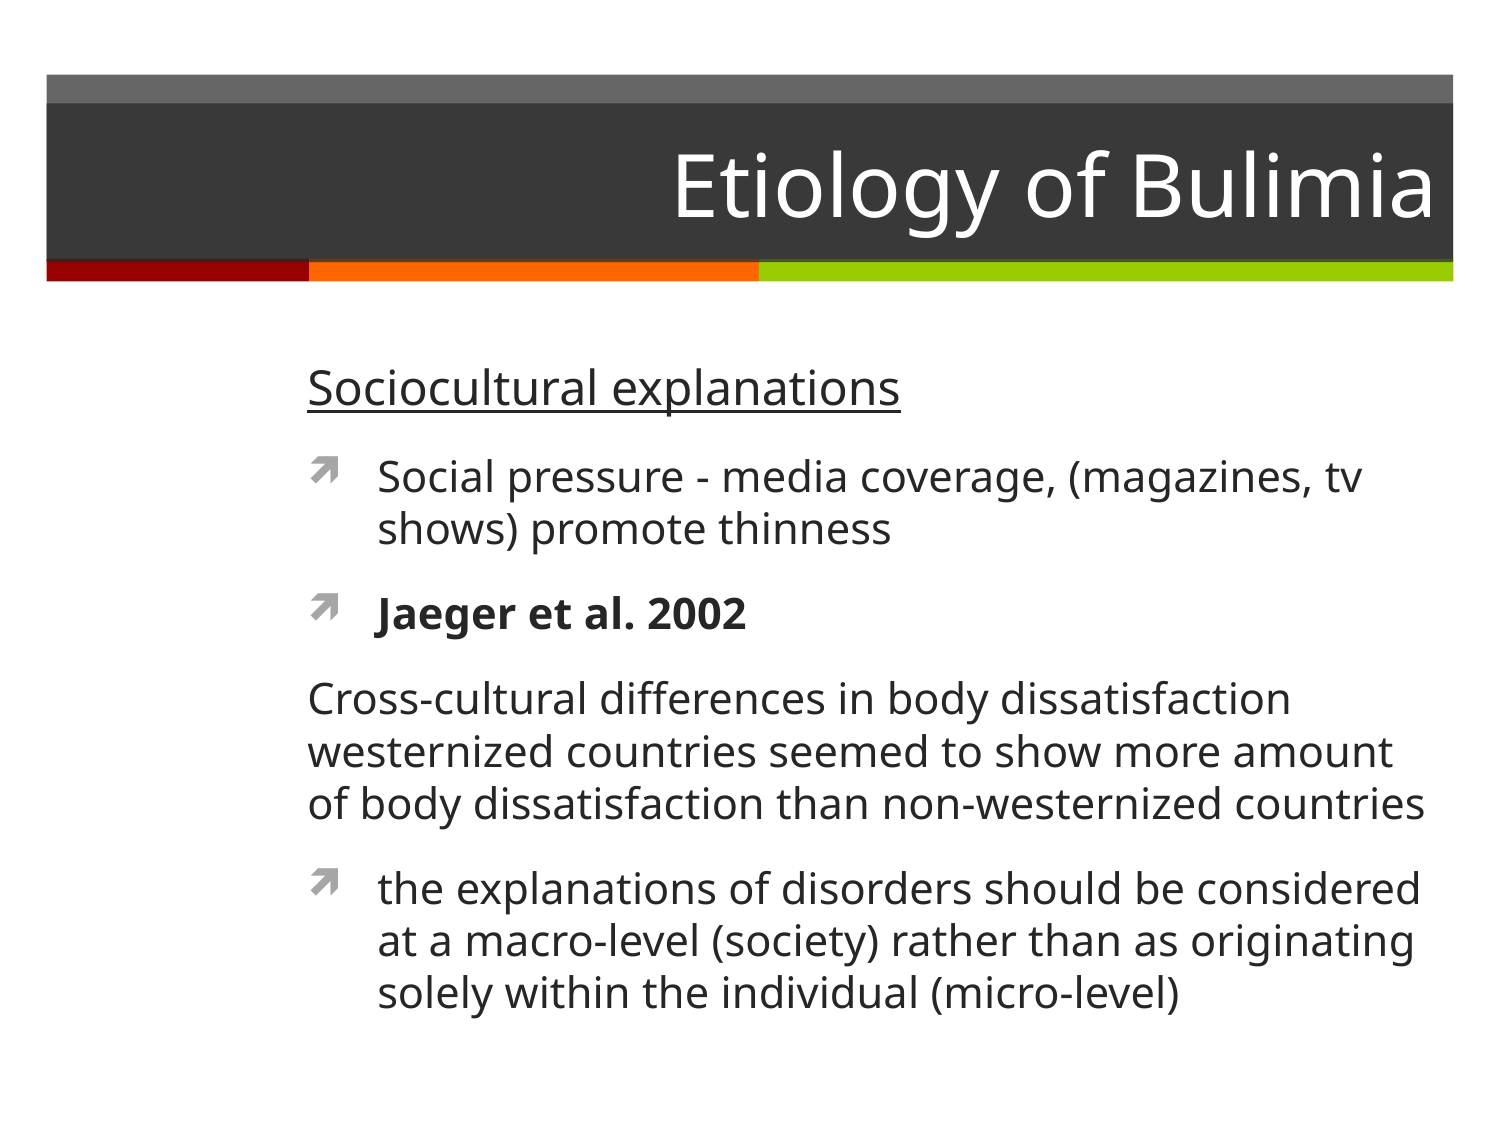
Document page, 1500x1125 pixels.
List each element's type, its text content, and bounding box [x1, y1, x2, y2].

list Sociocultural explanations Social pressure - media coverage, (magazines, tv shows) promote thinness Jaeger et al. 2002 Cross-cultural differences in body dissatisfaction westernized countries seemed to show more amount of body dissatisfaction than non-westernized countries the explanations of disorders should be considered at a macro-level (society) rather than as originating solely within the individual (micro-level) [292, 350, 1454, 1064]
title Etiology of Bulimia [46, 103, 1454, 263]
